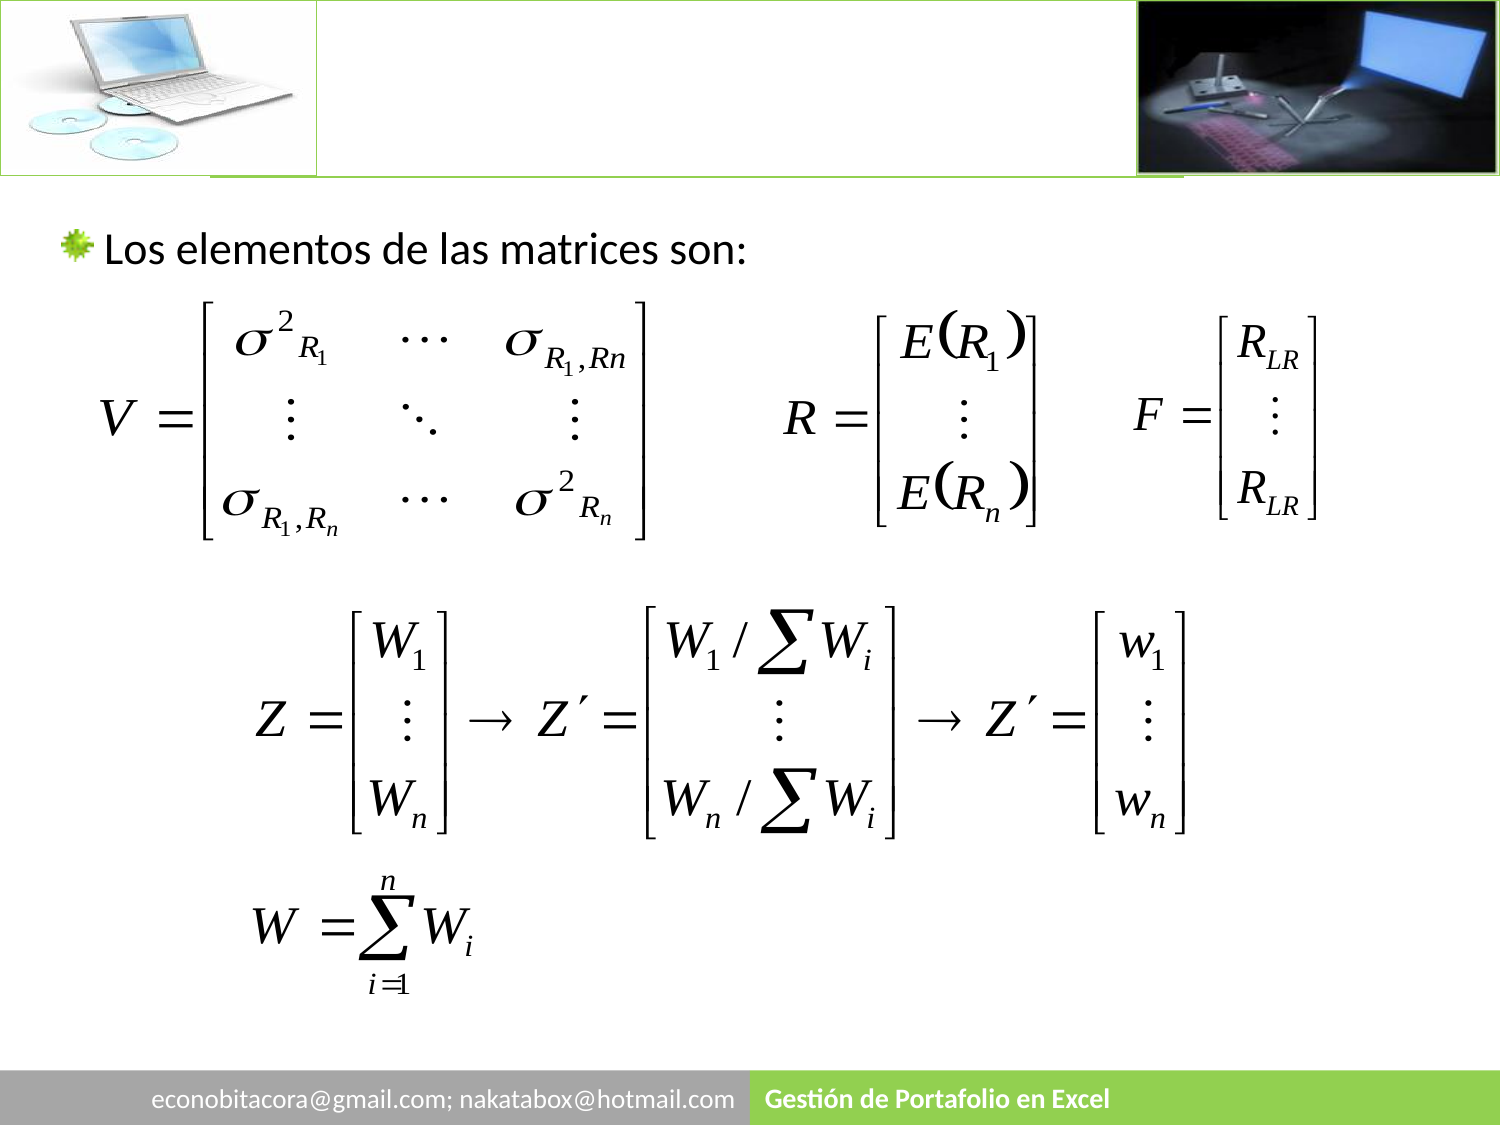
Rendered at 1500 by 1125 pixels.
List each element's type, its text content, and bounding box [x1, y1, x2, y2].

picture [61, 229, 94, 262]
picture [0, 0, 317, 177]
text_box Gestión de Portafolio en Excel [749, 1070, 1500, 1125]
text_box [318, 0, 1134, 178]
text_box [93, 292, 666, 551]
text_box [245, 597, 1208, 1008]
text_box econobitacora@gmail.com; nakatabox@hotmail.com [0, 1070, 749, 1125]
text_box Los elementos de las matrices son: [46, 210, 1430, 293]
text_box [1124, 304, 1337, 533]
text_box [773, 304, 1055, 540]
picture [1136, 0, 1500, 177]
